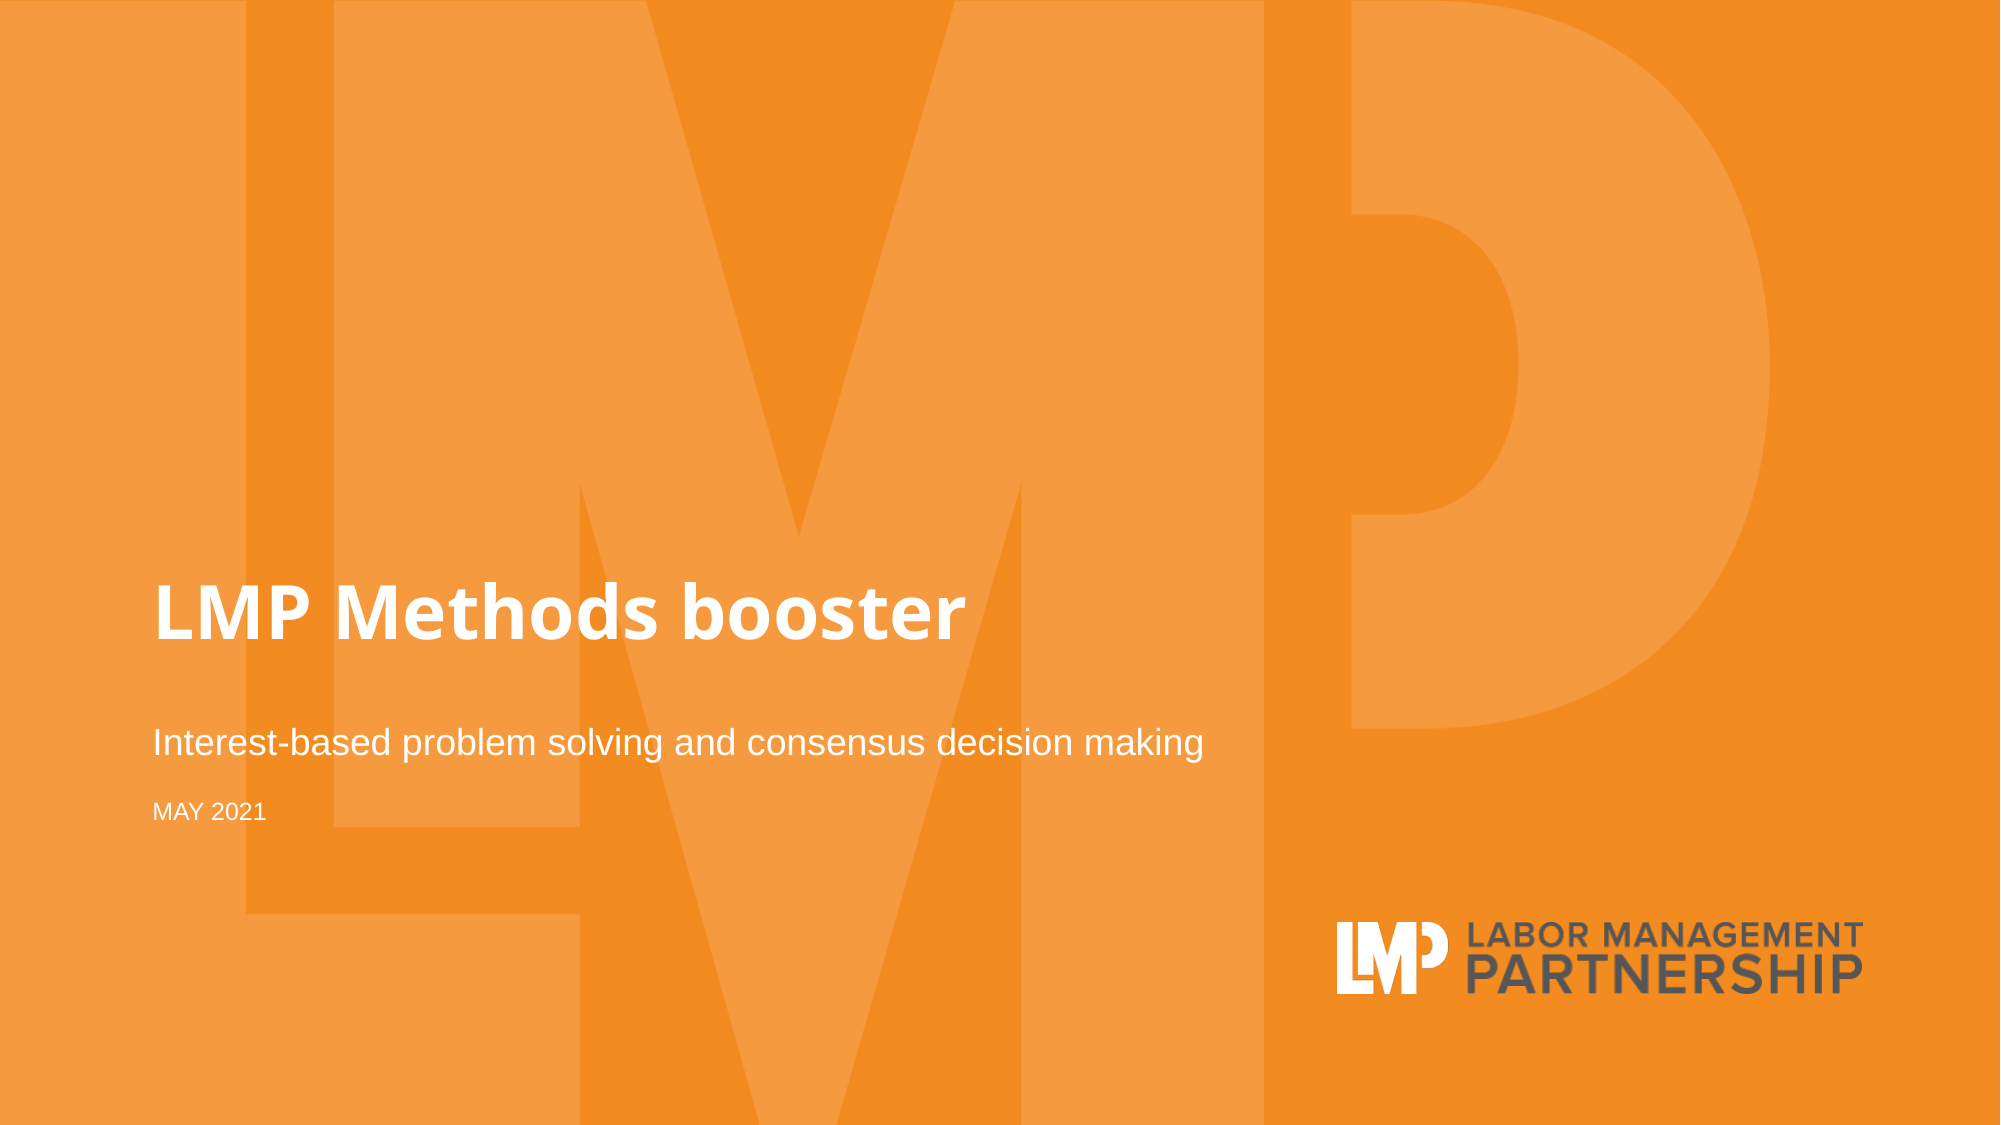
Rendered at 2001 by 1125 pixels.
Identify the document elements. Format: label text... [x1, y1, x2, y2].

text_box May 2021 [137, 792, 1638, 868]
subtitle Interest-based problem solving and consensus decision making [137, 715, 1638, 792]
title LMP Methods booster [137, 567, 1638, 691]
picture [0, 0, 2000, 1125]
